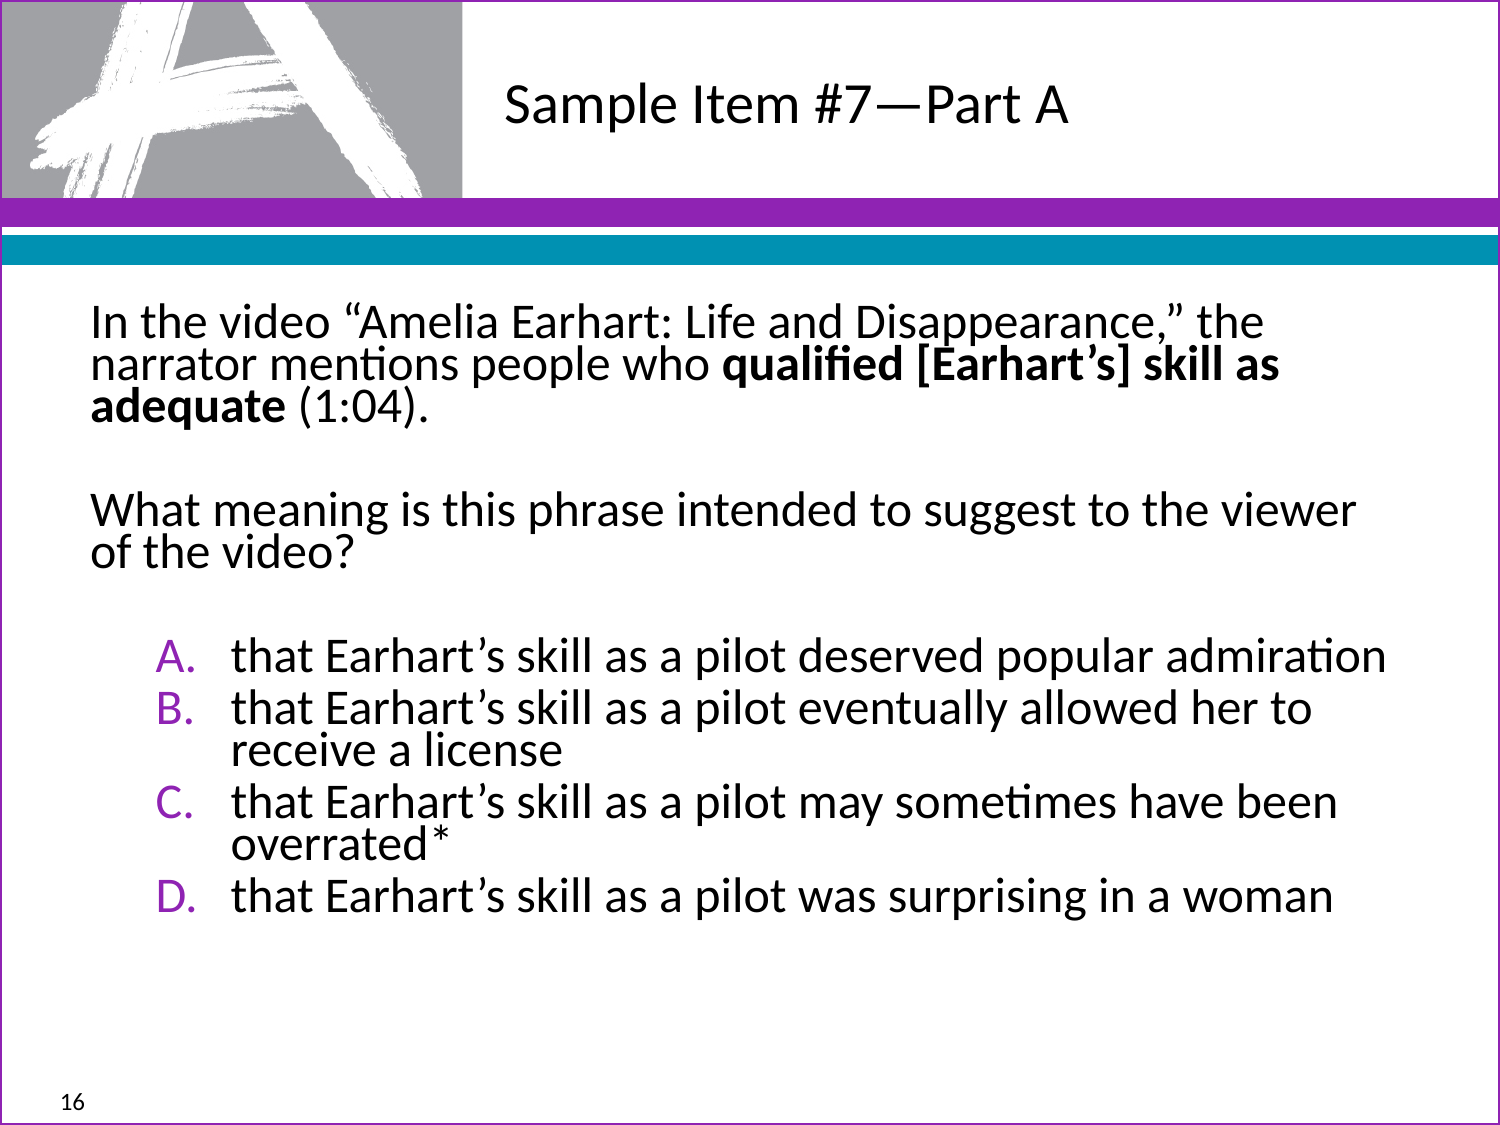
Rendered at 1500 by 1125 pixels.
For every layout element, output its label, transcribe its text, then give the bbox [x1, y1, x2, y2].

slide_number 16 [0, 1077, 100, 1125]
picture [2, 2, 462, 198]
title Sample Item #7—Part A [462, 0, 1500, 200]
list In the video “Amelia Earhart: Life and Disappearance,” the narrator mentions people who qualified [Earhart’s] skill as adequate (1:04). What meaning is this phrase intended to suggest to the viewer of the video? that Earhart’s skill as a pilot deserved popular admiration that Earhart’s skill as a pilot eventually allowed her to receive a license that Earhart’s skill as a pilot may sometimes have been overrated* that Earhart’s skill as a pilot was surprising in a woman [75, 262, 1425, 1075]
